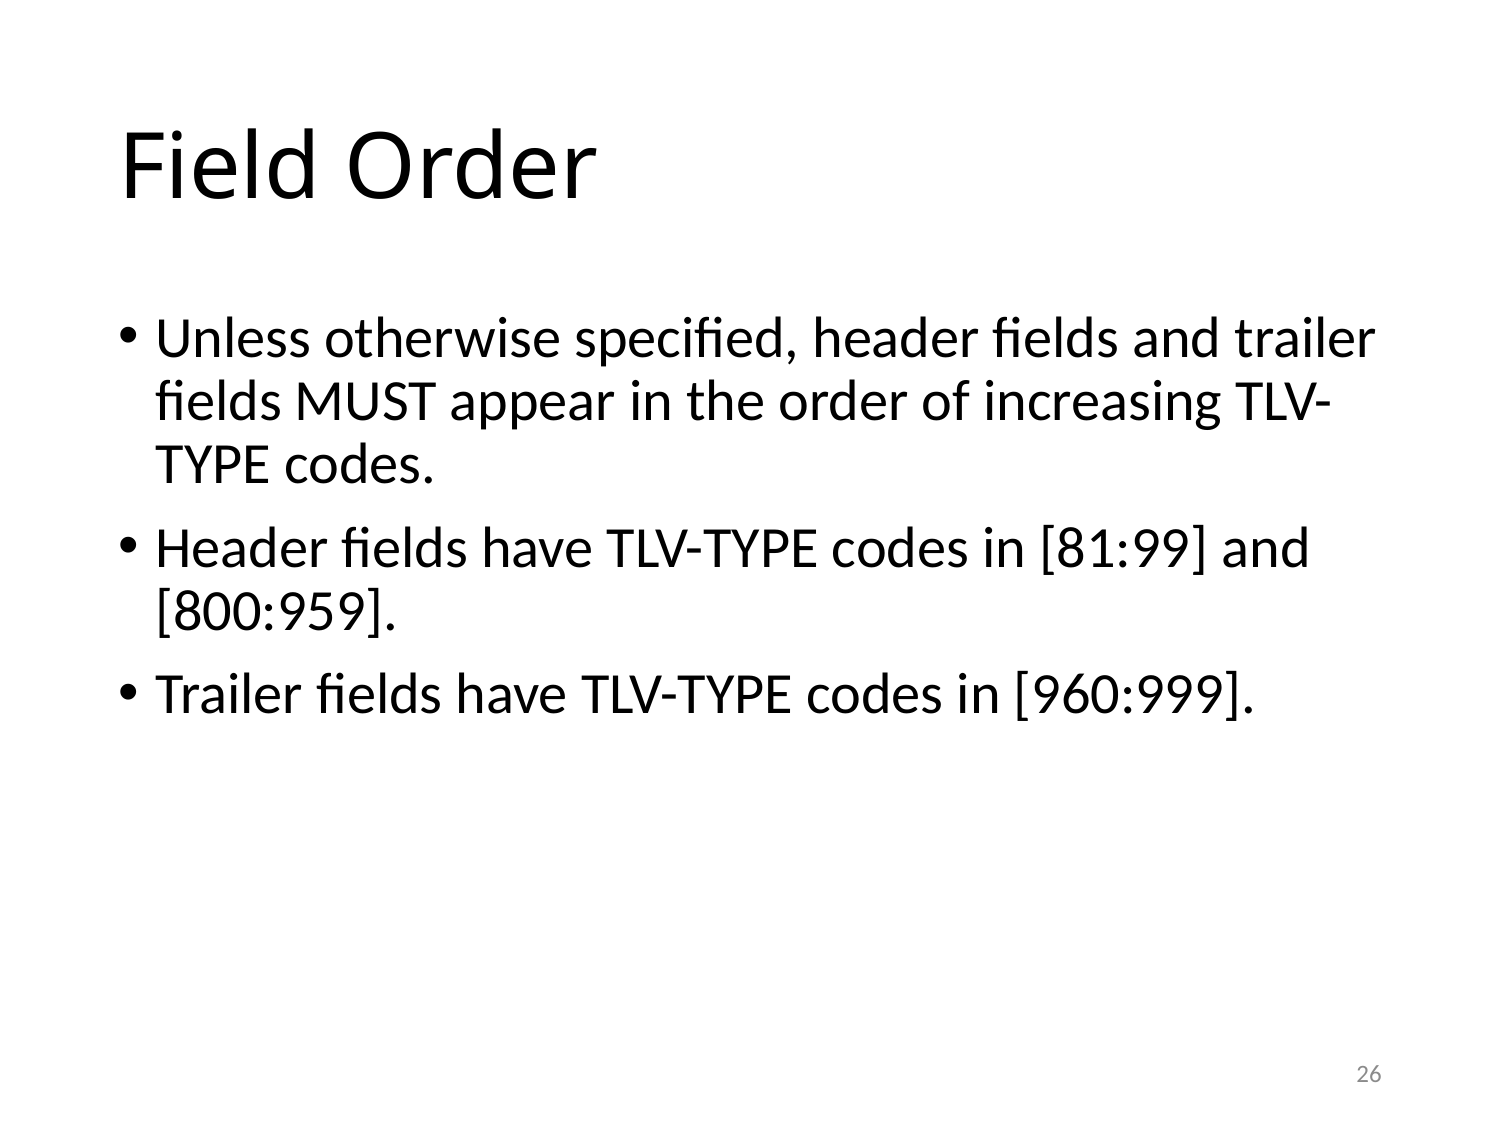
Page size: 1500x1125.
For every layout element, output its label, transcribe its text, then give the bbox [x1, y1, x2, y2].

list Unless otherwise specified, header fields and trailer fields MUST appear in the order of increasing TLV-TYPE codes. Header fields have TLV-TYPE codes in [81:99] and [800:959]. Trailer fields have TLV-TYPE codes in [960:999]. [103, 299, 1397, 1014]
title Field Order [103, 59, 1397, 278]
slide_number 26 [1059, 1042, 1397, 1103]
